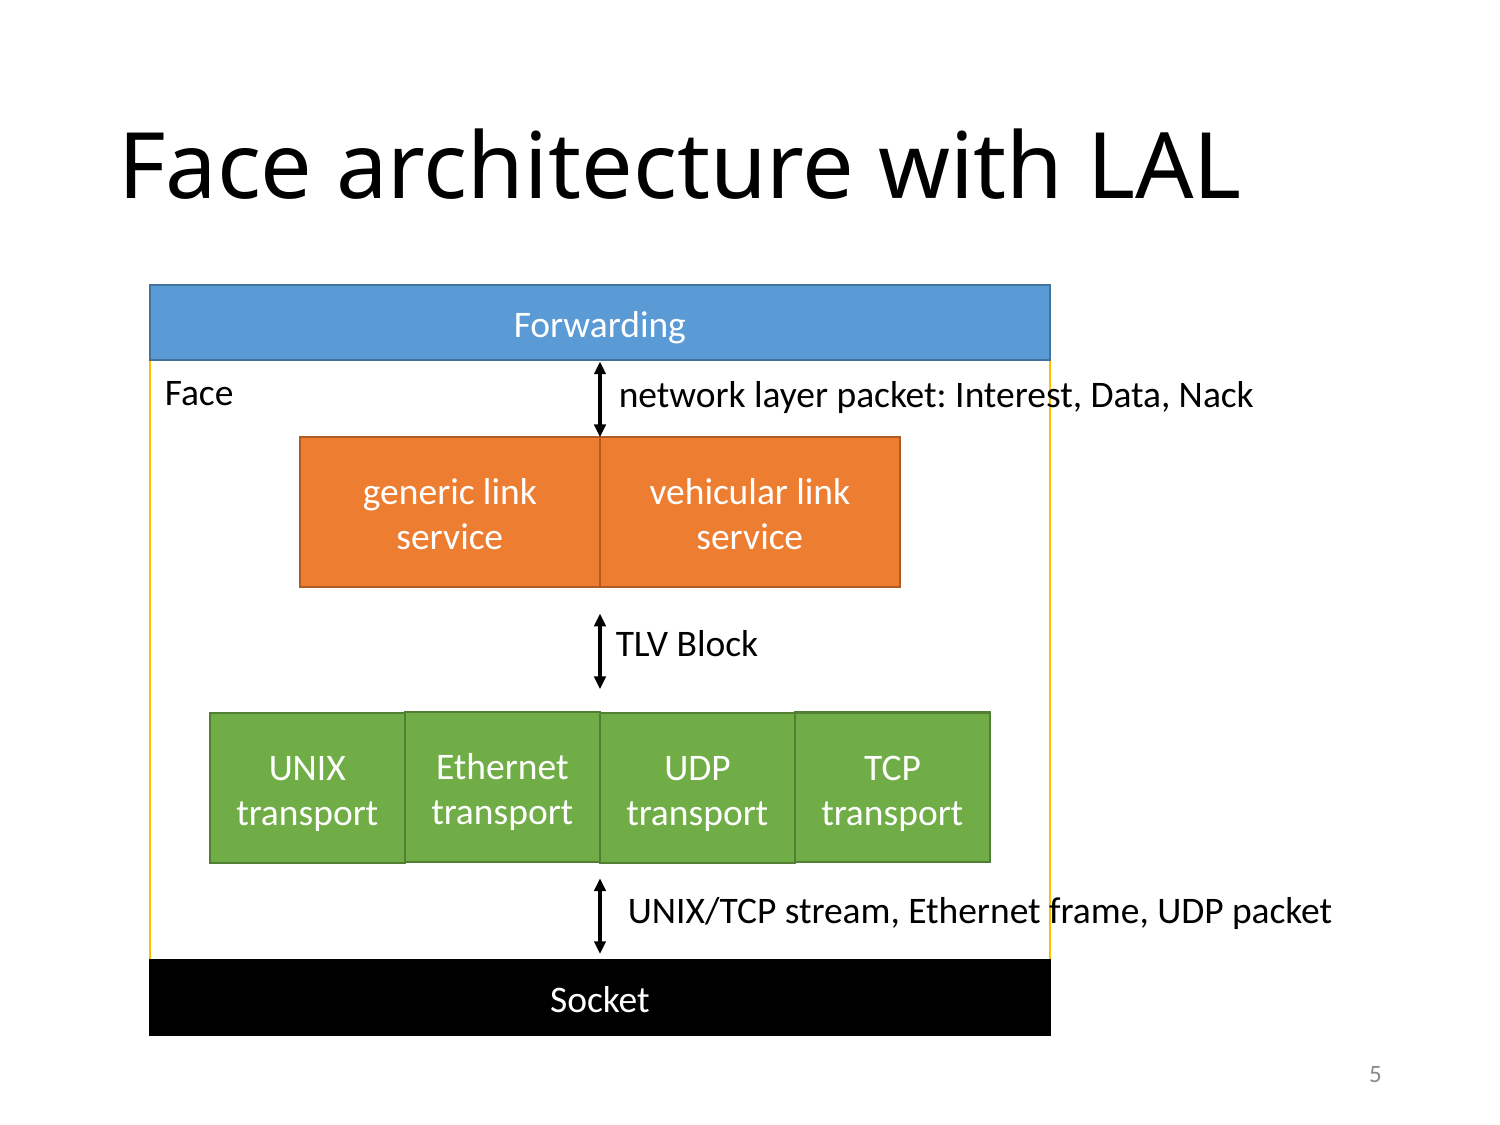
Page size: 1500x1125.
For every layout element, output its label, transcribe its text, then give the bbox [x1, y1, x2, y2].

text_box UNIX/TCP stream, Ethernet frame, UDP packet [613, 878, 1348, 939]
text_box Ethernet transport [404, 711, 601, 863]
title Face architecture with LAL [103, 59, 1397, 278]
text_box Face [149, 361, 1051, 959]
text_box Socket [149, 959, 1051, 1036]
text_box Forwarding [149, 284, 1051, 361]
text_box TLV Block [601, 611, 774, 672]
text_box TCP transport [794, 711, 991, 863]
text_box UDP transport [599, 712, 796, 864]
text_box network layer packet: Interest, Data, Nack [604, 362, 1270, 422]
slide_number 5 [1059, 1042, 1397, 1103]
text_box UNIX transport [209, 712, 406, 864]
text_box generic link service [299, 436, 599, 588]
text_box vehicular link service [599, 436, 901, 588]
